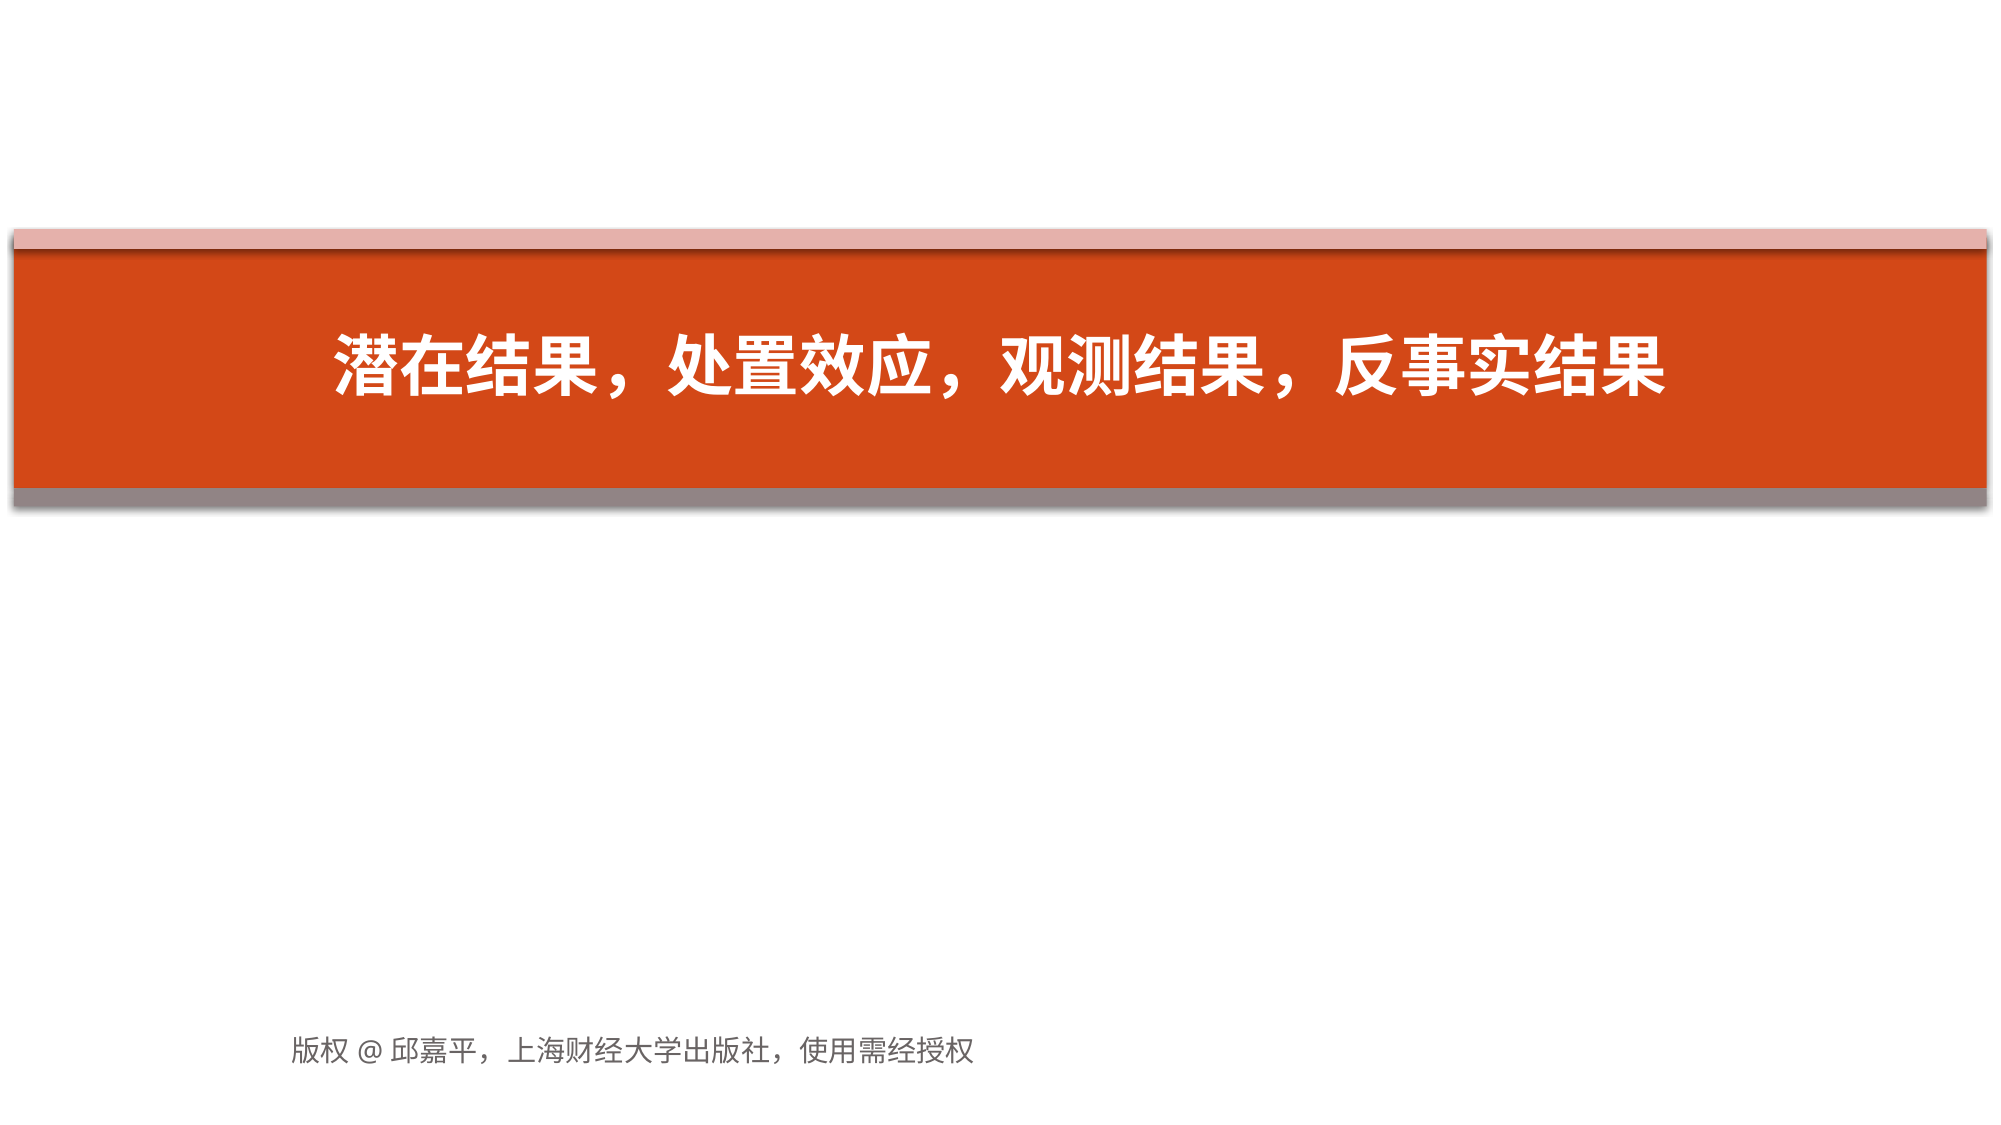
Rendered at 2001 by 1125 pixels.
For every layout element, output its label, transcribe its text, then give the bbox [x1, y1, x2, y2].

title 潜在结果，处置效应，观测结果，反事实结果 [99, 247, 1900, 489]
footer 版权@邱嘉平，上海财经大学出版社，使用需经授权 [200, 1012, 1067, 1088]
